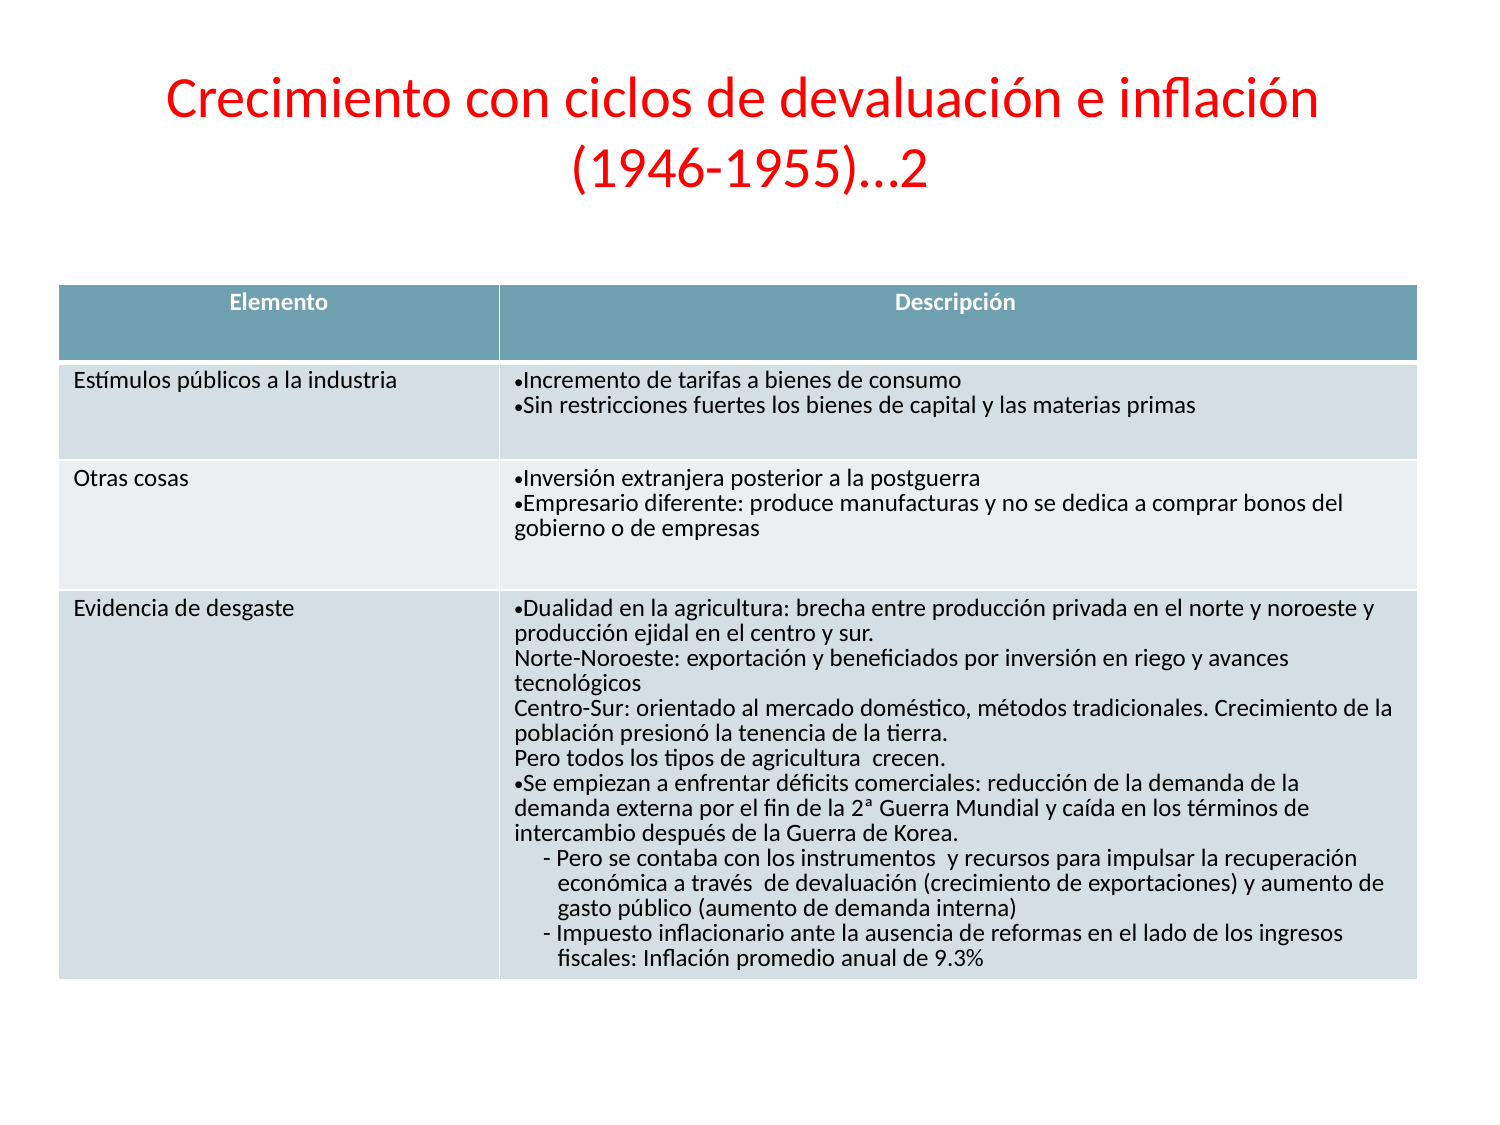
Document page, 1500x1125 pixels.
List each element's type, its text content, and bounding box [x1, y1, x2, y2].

table_cell Estímulos públicos a la industria [59, 365, 499, 459]
table_cell Inversión extranjera posterior a la postguerra Empresario diferente: produce manufacturas y no se dedica a comprar bonos del gobierno o de empresas [500, 461, 1417, 589]
table_cell Dualidad en la agricultura: brecha entre producción privada en el norte y noroeste y producción ejidal en el centro y sur. Norte-Noroeste: exportación y beneficiados por inversión en riego y avances tecnológicos Centro-Sur: orientado al mercado doméstico, métodos tradicionales. Crecimiento de la población presionó la tenencia de la tierra. Pero todos los tipos de agricultura crecen. Se empiezan a enfrentar déficits comerciales: reducción de la demanda de la demanda externa por el fin de la 2ª Guerra Mundial y caída en los términos de intercambio después de la Guerra de Korea. - Pero se contaba con los instrumentos y recursos para impulsar la recuperación económica a través de devaluación (crecimiento de exportaciones) y aumento de gasto público (aumento de demanda interna) - Impuesto inflacionario ante la ausencia de reformas en el lado de los ingresos fiscales: Inflación promedio anual de 9.3% [500, 591, 1417, 979]
table_cell Evidencia de desgaste [59, 591, 499, 979]
text_box Crecimiento con ciclos de devaluación e inflación (1946-1955)…2 [0, 58, 1500, 200]
table_cell Incremento de tarifas a bienes de consumo Sin restricciones fuertes los bienes de capital y las materias primas [500, 365, 1417, 459]
table_cell Otras cosas [59, 461, 499, 589]
table_header Elemento [59, 285, 499, 360]
table_header Descripción [500, 285, 1417, 360]
